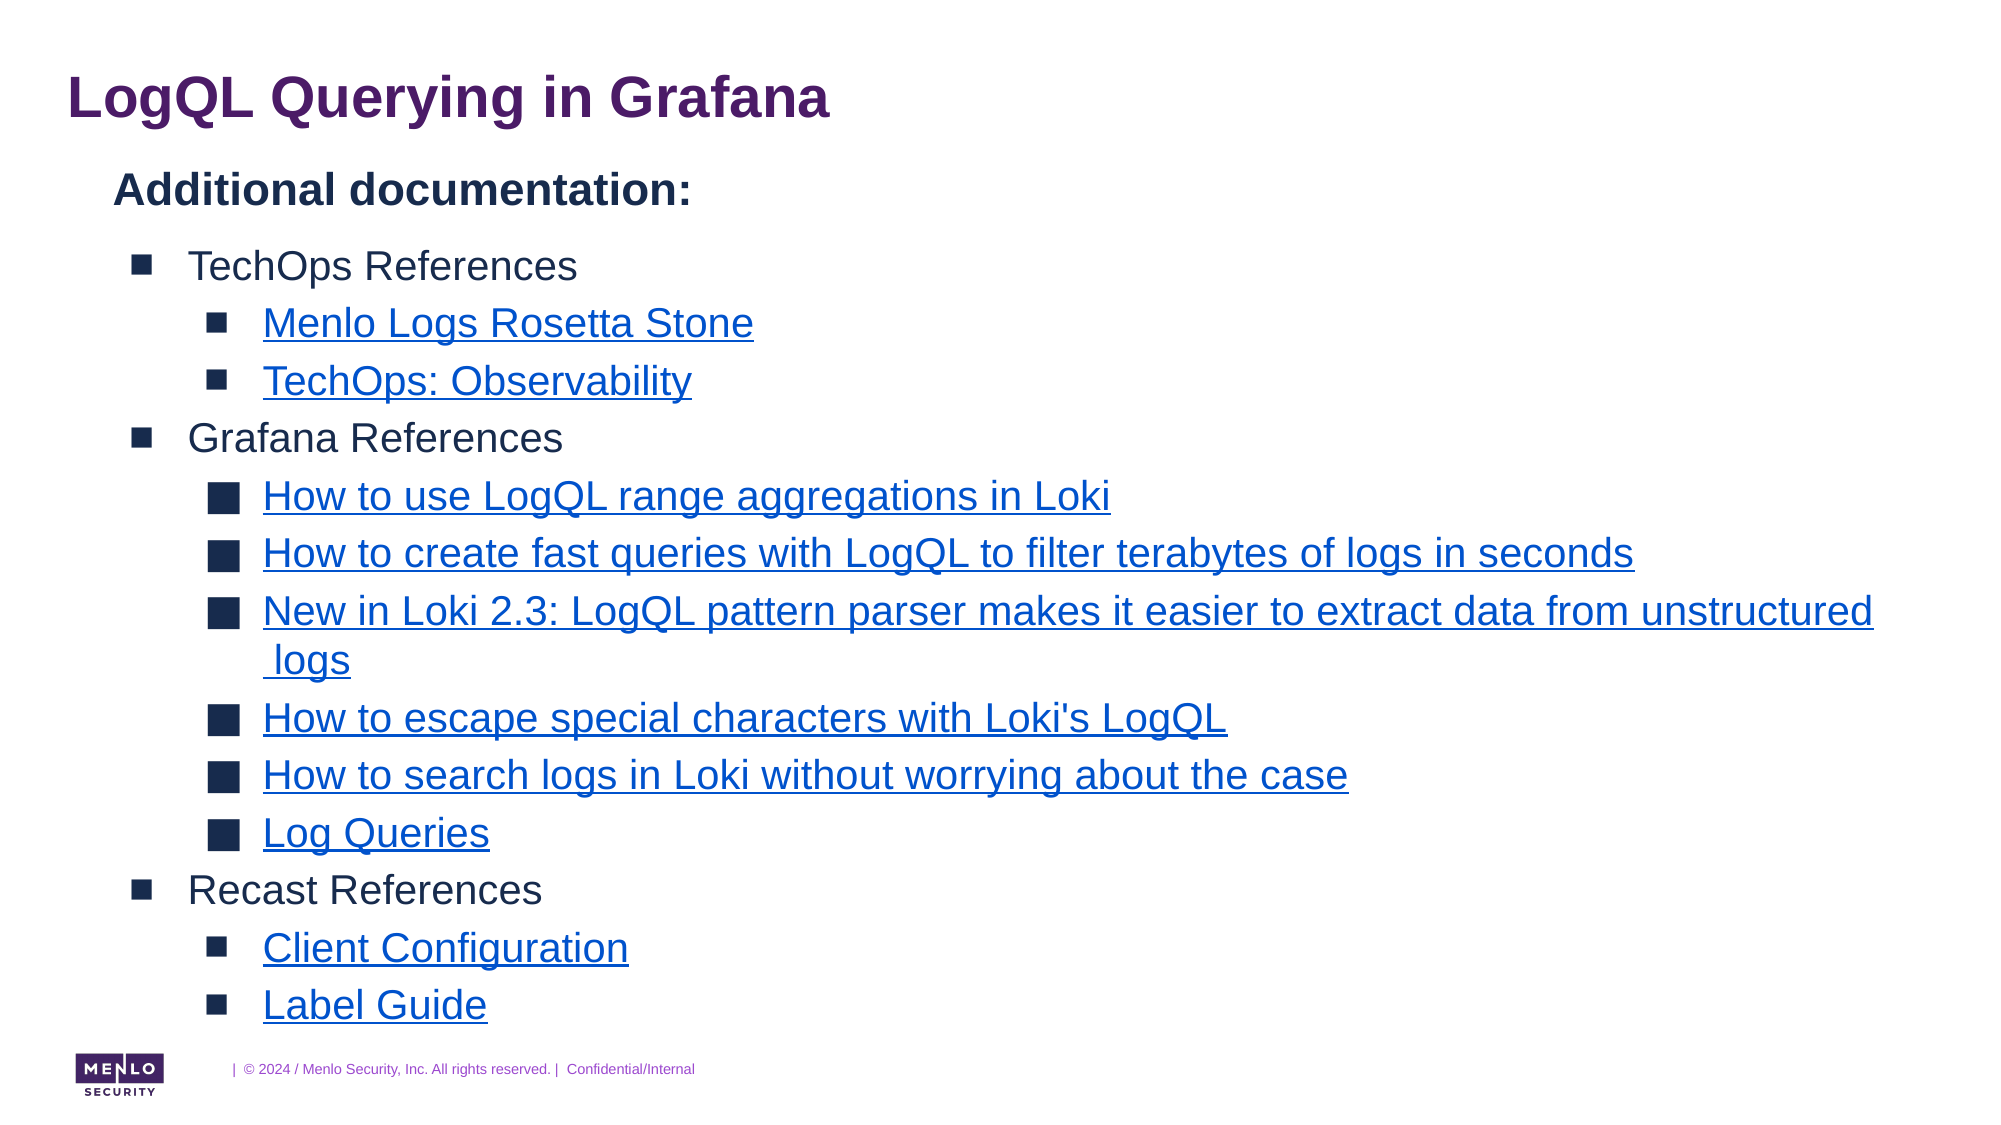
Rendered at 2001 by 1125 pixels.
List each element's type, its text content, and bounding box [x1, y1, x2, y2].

picture [46, 1024, 193, 1125]
title LogQL Querying in Grafana [67, 58, 1929, 163]
footer | © 2024 / Menlo Security, Inc. All rights reserved. | Confidential/Internal [232, 1053, 1100, 1084]
text_box Additional documentation: TechOps References Menlo Logs Rosetta Stone TechOps: Observability Grafana References How to use LogQL range aggregations in Loki How to create fast queries with LogQL to filter terabytes of logs in seconds New in Loki 2.3: LogQL pattern parser makes it easier to extract data from unstructured logs How to escape special characters with Loki's LogQL How to search logs in Loki without worrying about the case Log Queries Recast References Client Configuration Label Guide [97, 144, 1899, 1034]
